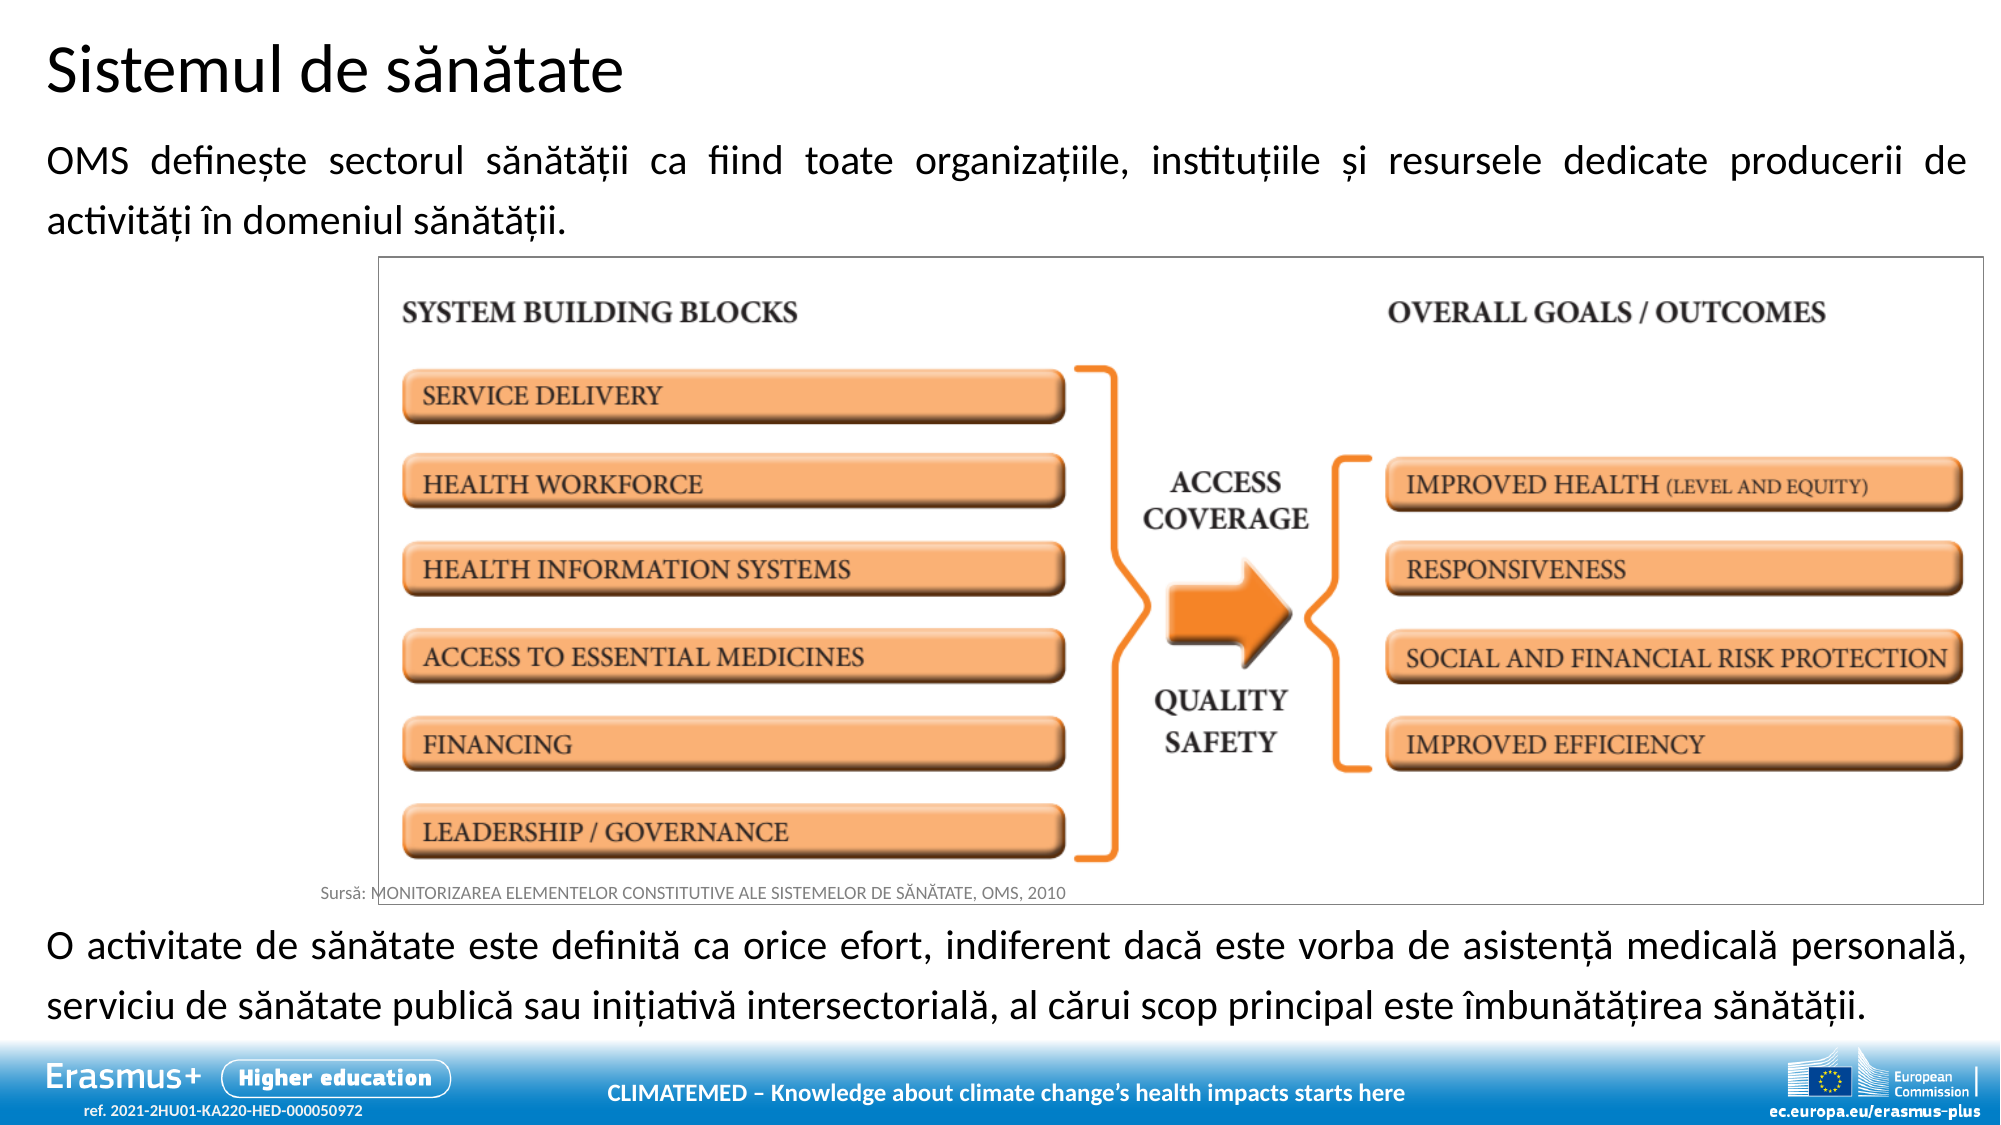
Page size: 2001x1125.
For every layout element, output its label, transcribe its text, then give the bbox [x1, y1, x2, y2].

picture [0, 257, 2000, 1125]
list OMS definește sectorul sănătății ca fiind toate organizațiile, instituțiile și resursele dedicate producerii de activități în domeniul sănătății. [31, 115, 1984, 258]
title Sistemul de sănătate [31, 25, 1984, 115]
text_box Sursă: MONITORIZAREA ELEMENTELOR CONSTITUTIVE ALE SISTEMELOR DE SĂNĂTATE, OMS, 2010 [305, 873, 379, 900]
text_box O activitate de sănătate este definită ca orice efort, indiferent dacă este vorba de asistență medicală personală, serviciu de sănătate publică sau inițiativă intersectorială, al cărui scop principal este îmbunătățirea sănătății. [31, 900, 1984, 1036]
